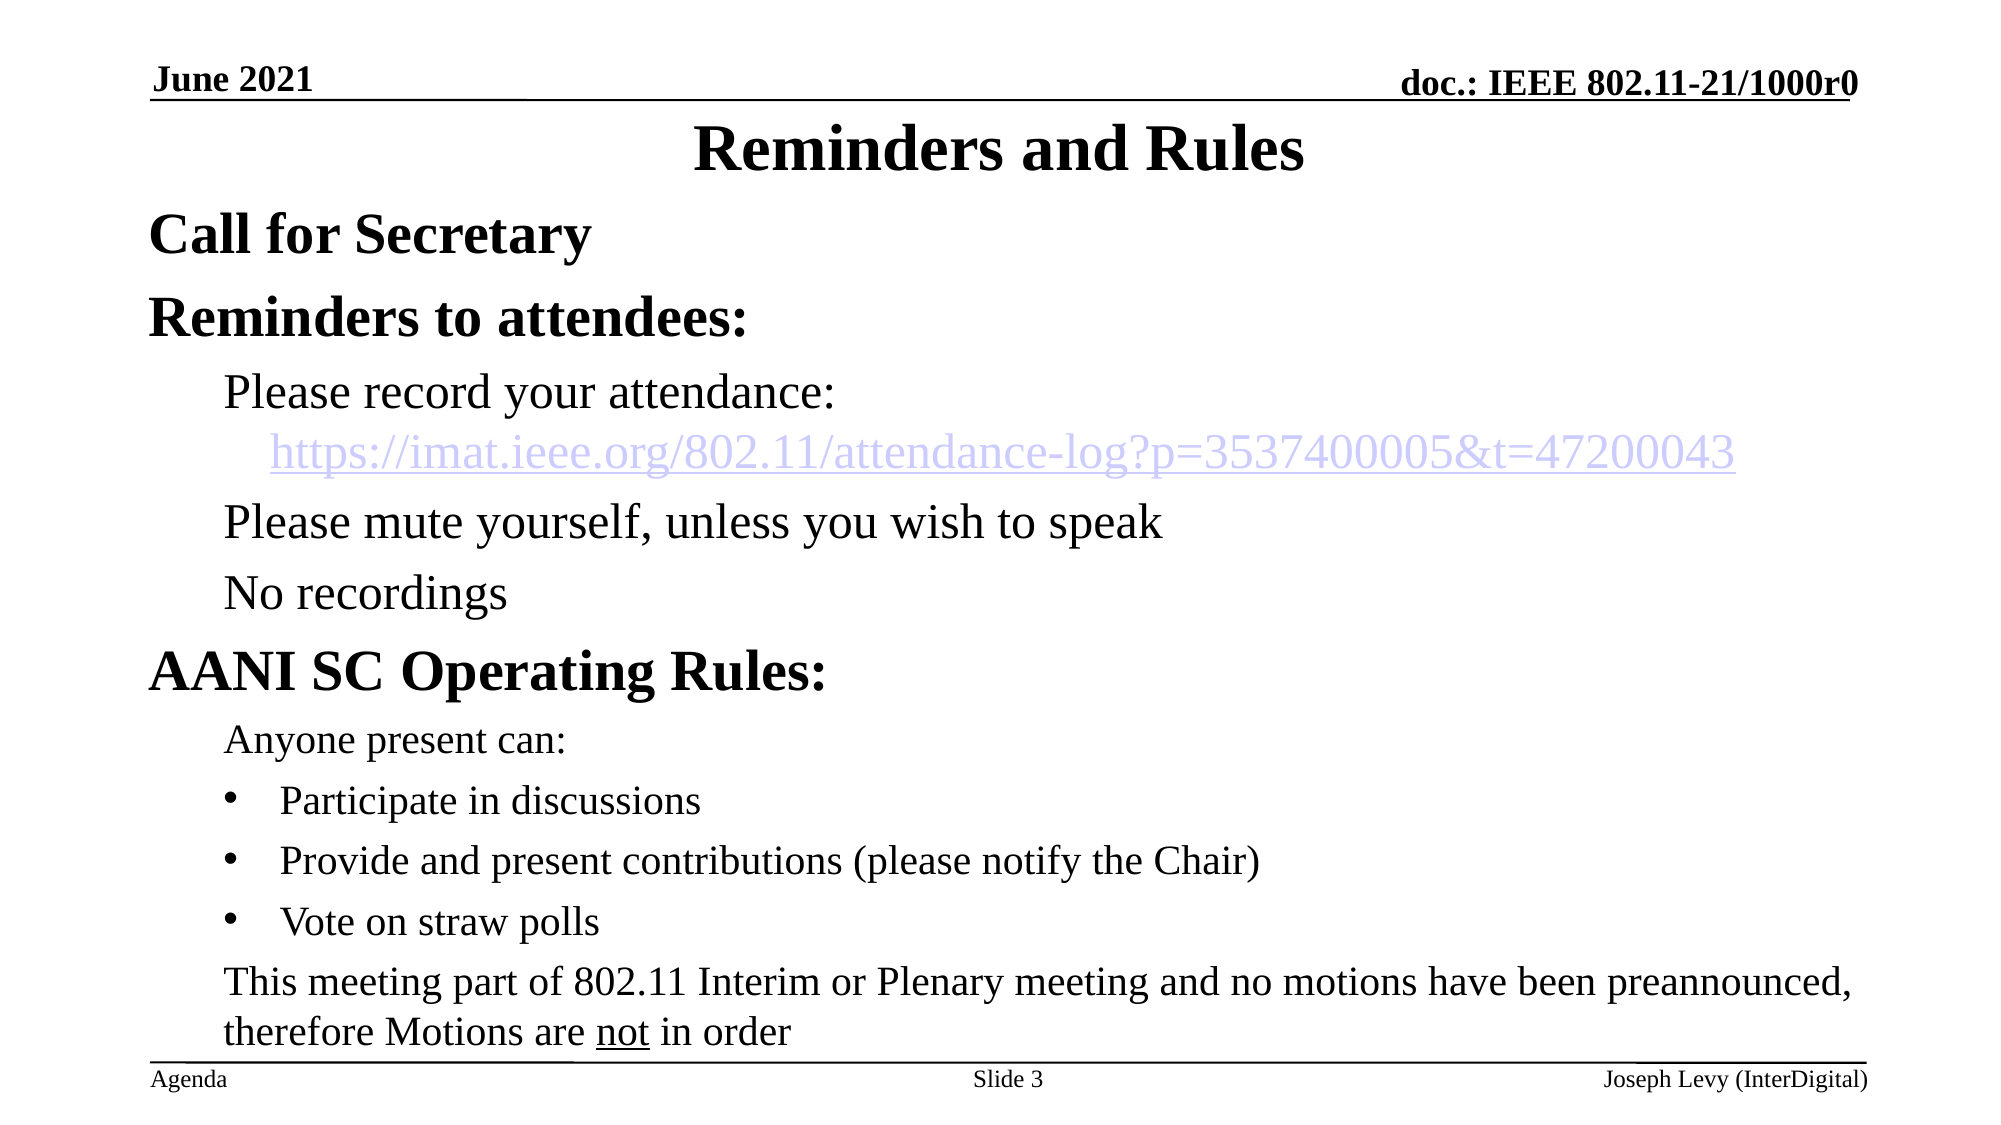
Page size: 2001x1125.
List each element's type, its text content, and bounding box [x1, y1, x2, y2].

slide_number Slide 3 [950, 1061, 1067, 1123]
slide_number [152, 54, 563, 100]
footer Joseph Levy (InterDigital) [1171, 1061, 1869, 1093]
title Reminders and Rules [149, 112, 1850, 176]
list Call for Secretary Reminders to attendees: Please record your attendance: https://imat.ieee.org/802.11/attendance-log?p=3537400005&t=47200043 Please mute yourself, unless you wish to speak No recordings AANI SC Operating Rules: Anyone present can: Participate in discussions Provide and present contributions (please notify the Chair) Vote on straw polls This meeting part of 802.11 Interim or Plenary meeting and no motions have been preannounced, therefore Motions are not in order [132, 187, 1963, 1063]
